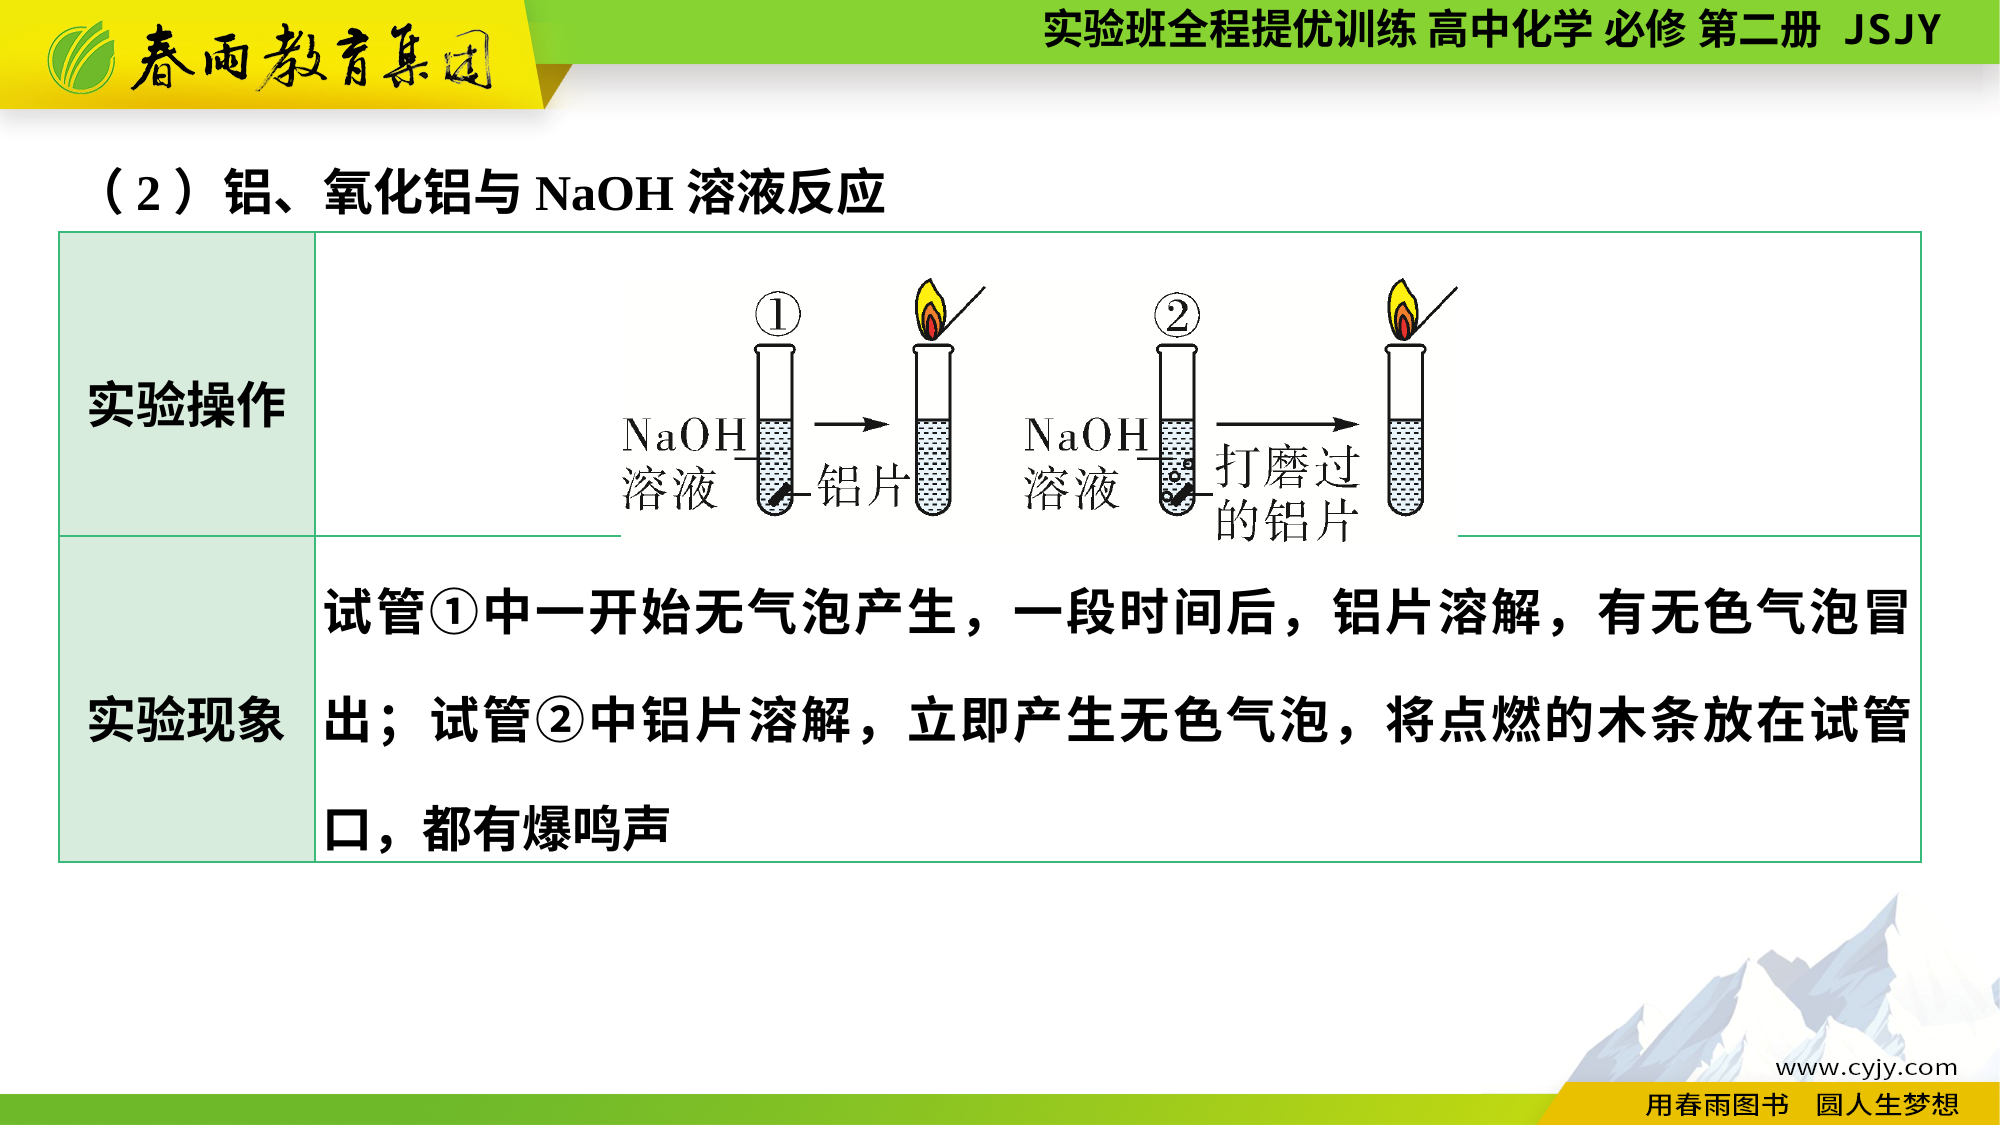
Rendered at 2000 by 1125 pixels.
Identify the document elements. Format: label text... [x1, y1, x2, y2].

table_header 实验操作 [60, 233, 314, 535]
table_cell 试管①中一开始无气泡产生，一段时间后，铝片溶解，有无色气泡冒出；试管②中铝片溶解，立即产生无色气泡，将点燃的木条放在试管口，都有爆鸣声 [316, 537, 1920, 861]
table_cell 实验现象 [60, 537, 314, 861]
table_header [316, 233, 1920, 535]
picture [0, 0, 2000, 1125]
list （2）铝、氧化铝与NaOH溶液反应 [59, 122, 1944, 217]
